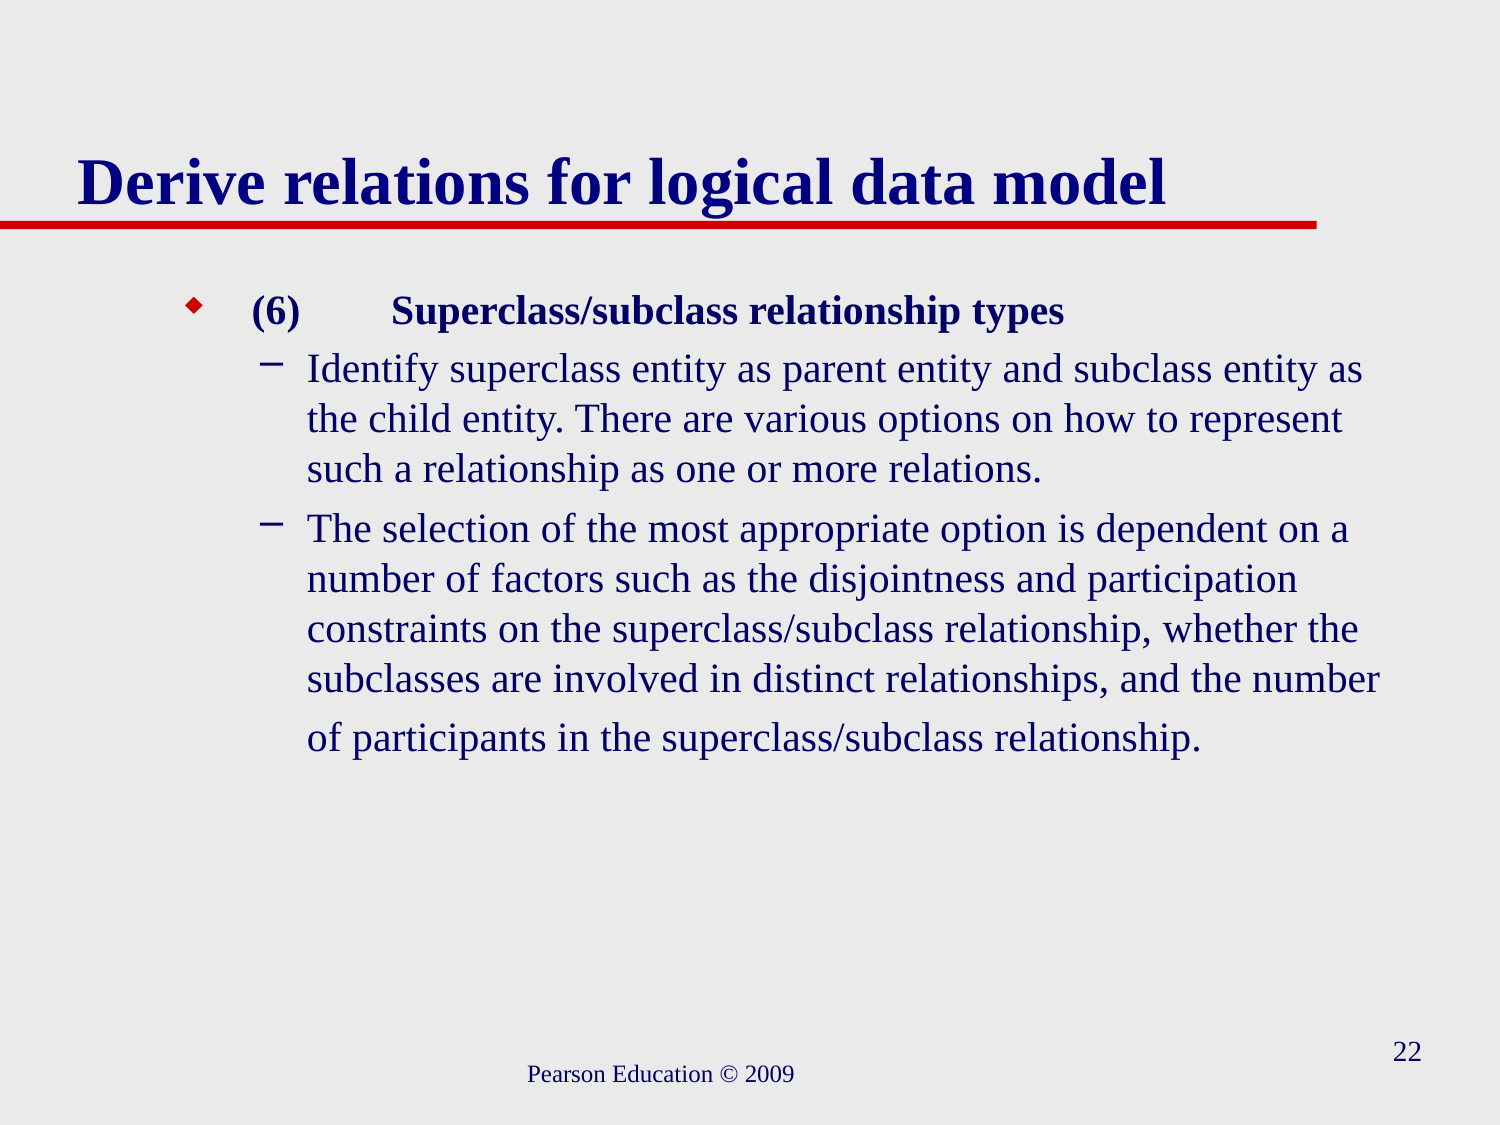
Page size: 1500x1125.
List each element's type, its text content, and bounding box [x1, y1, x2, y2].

list (6) Superclass/subclass relationship types Identify superclass entity as parent entity and subclass entity as the child entity. There are various options on how to represent such a relationship as one or more relations. The selection of the most appropriate option is dependent on a number of factors such as the disjointness and participation constraints on the superclass/subclass relationship, whether the subclasses are involved in distinct relationships, and the number of participants in the superclass/subclass relationship. [169, 274, 1438, 951]
title Derive relations for logical data model [62, 43, 1338, 226]
text_box Pearson Education © 2009 [512, 1050, 1038, 1095]
slide_number 22 [1124, 1012, 1438, 1088]
